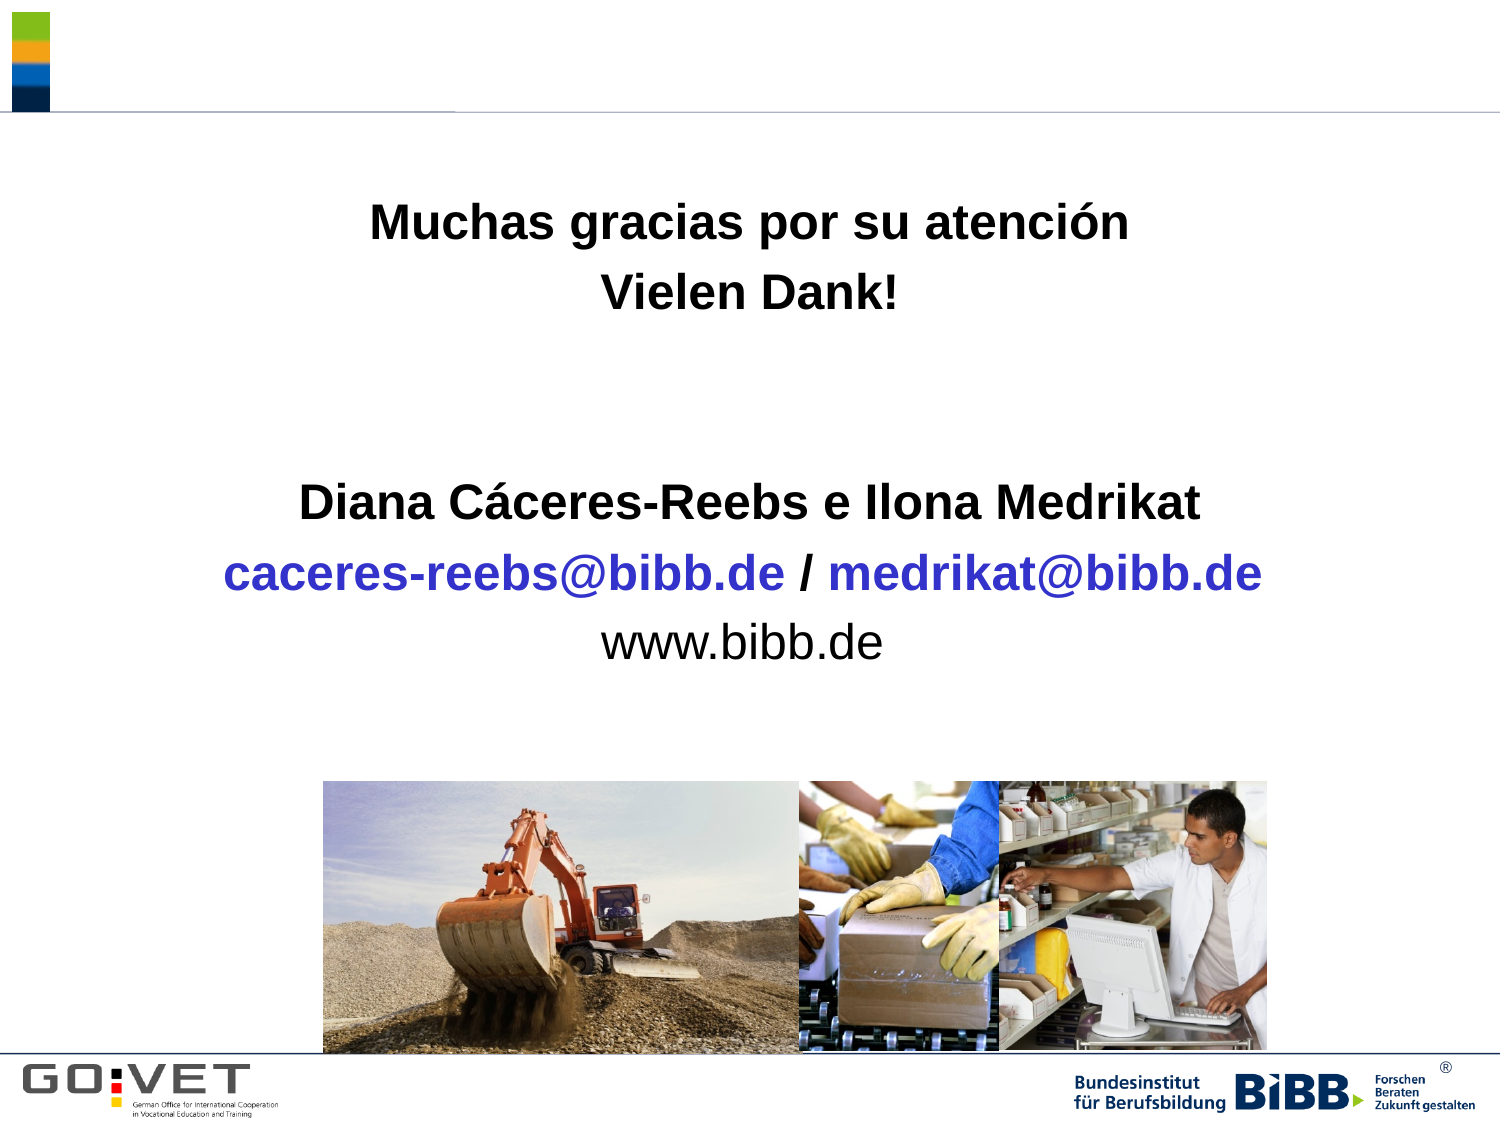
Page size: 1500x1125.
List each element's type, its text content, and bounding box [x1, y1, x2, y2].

picture [1074, 1073, 1475, 1113]
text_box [322, 780, 1267, 1055]
list Muchas gracias por su atención Vielen Dank! Diana Cáceres-Reebs e Ilona Medrikat caceres-reebs@bibb.de / medrikat@bibb.de www.bibb.de [0, 112, 1500, 563]
picture [23, 1063, 278, 1118]
picture [12, 12, 50, 112]
